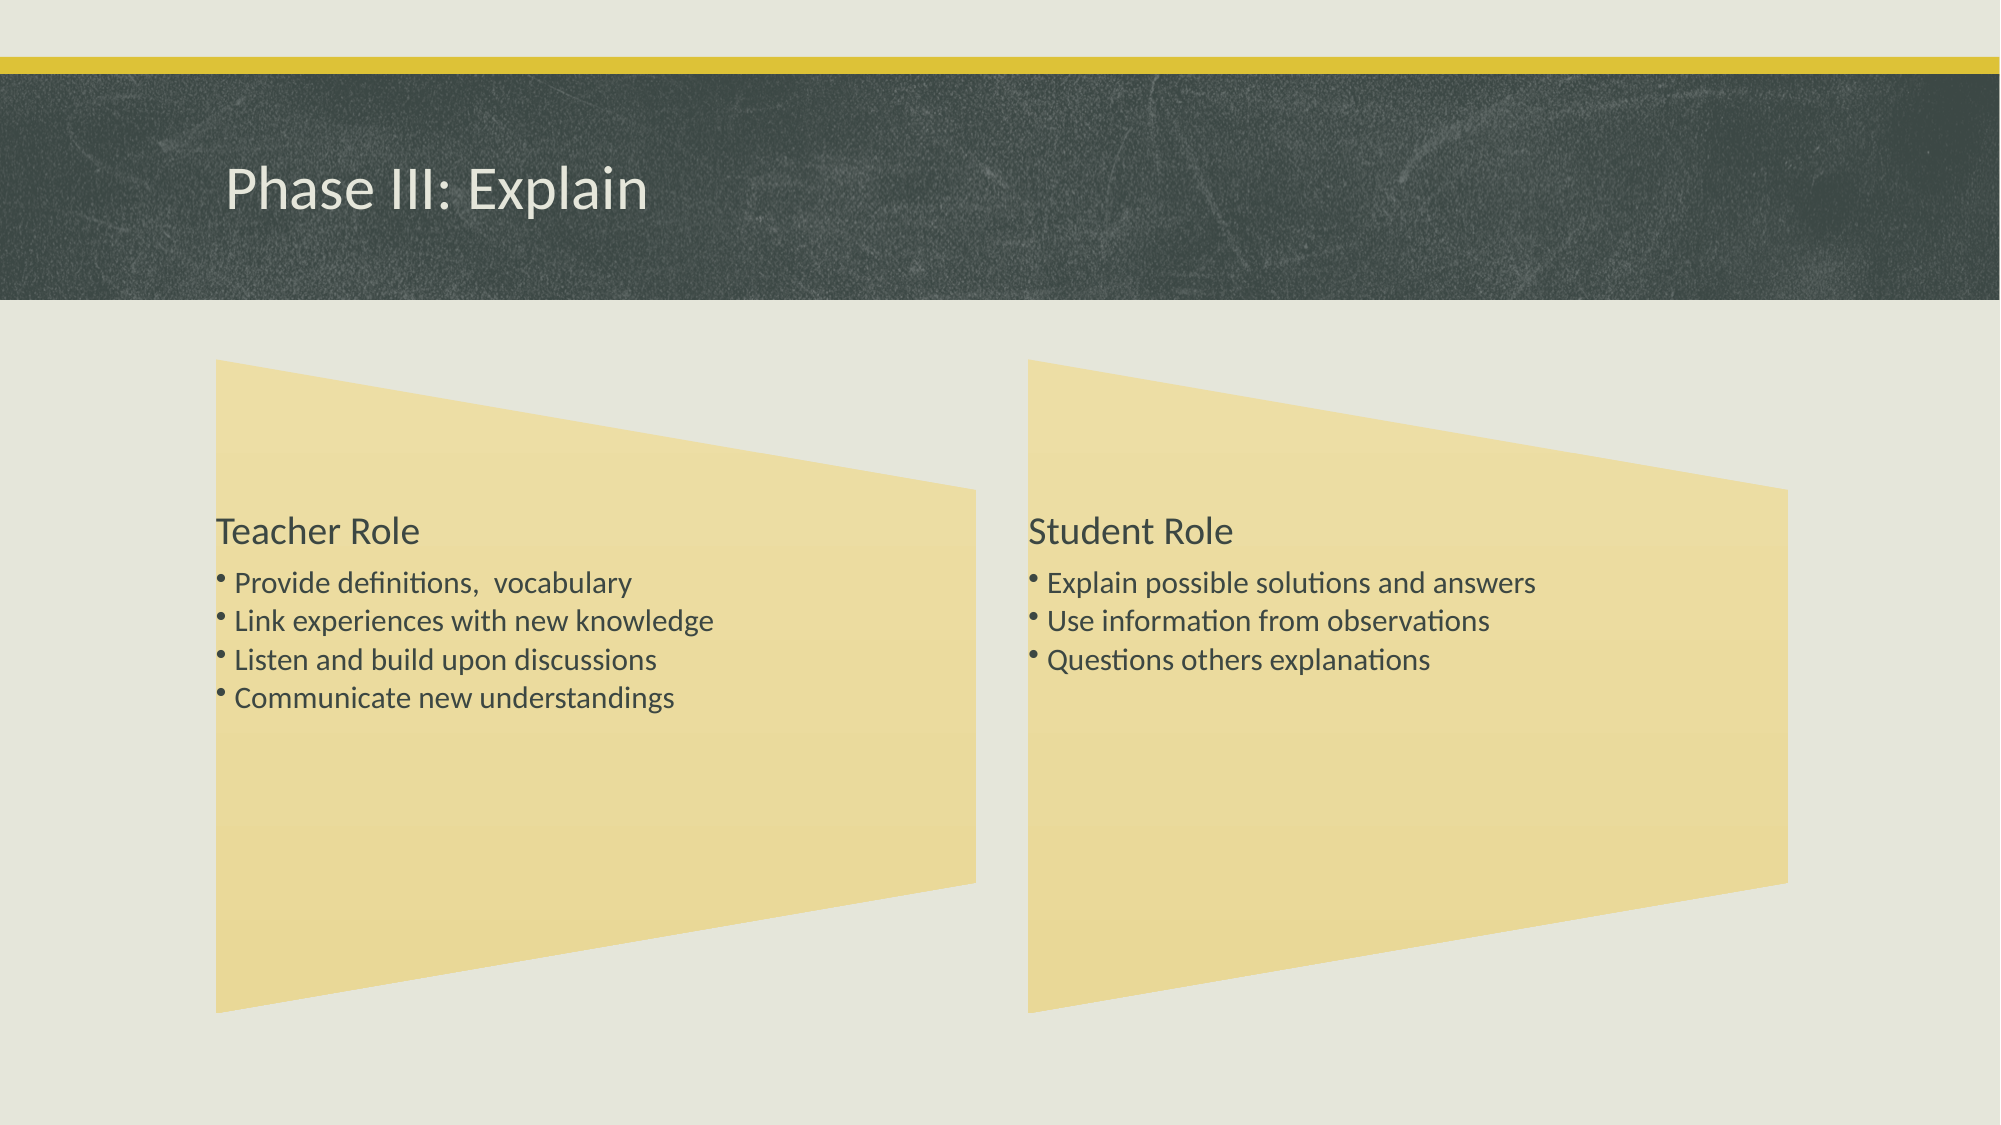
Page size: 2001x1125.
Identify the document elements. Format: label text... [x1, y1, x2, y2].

title Phase III: Explain [210, 76, 1790, 300]
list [209, 359, 1790, 1014]
picture [0, 74, 2000, 300]
